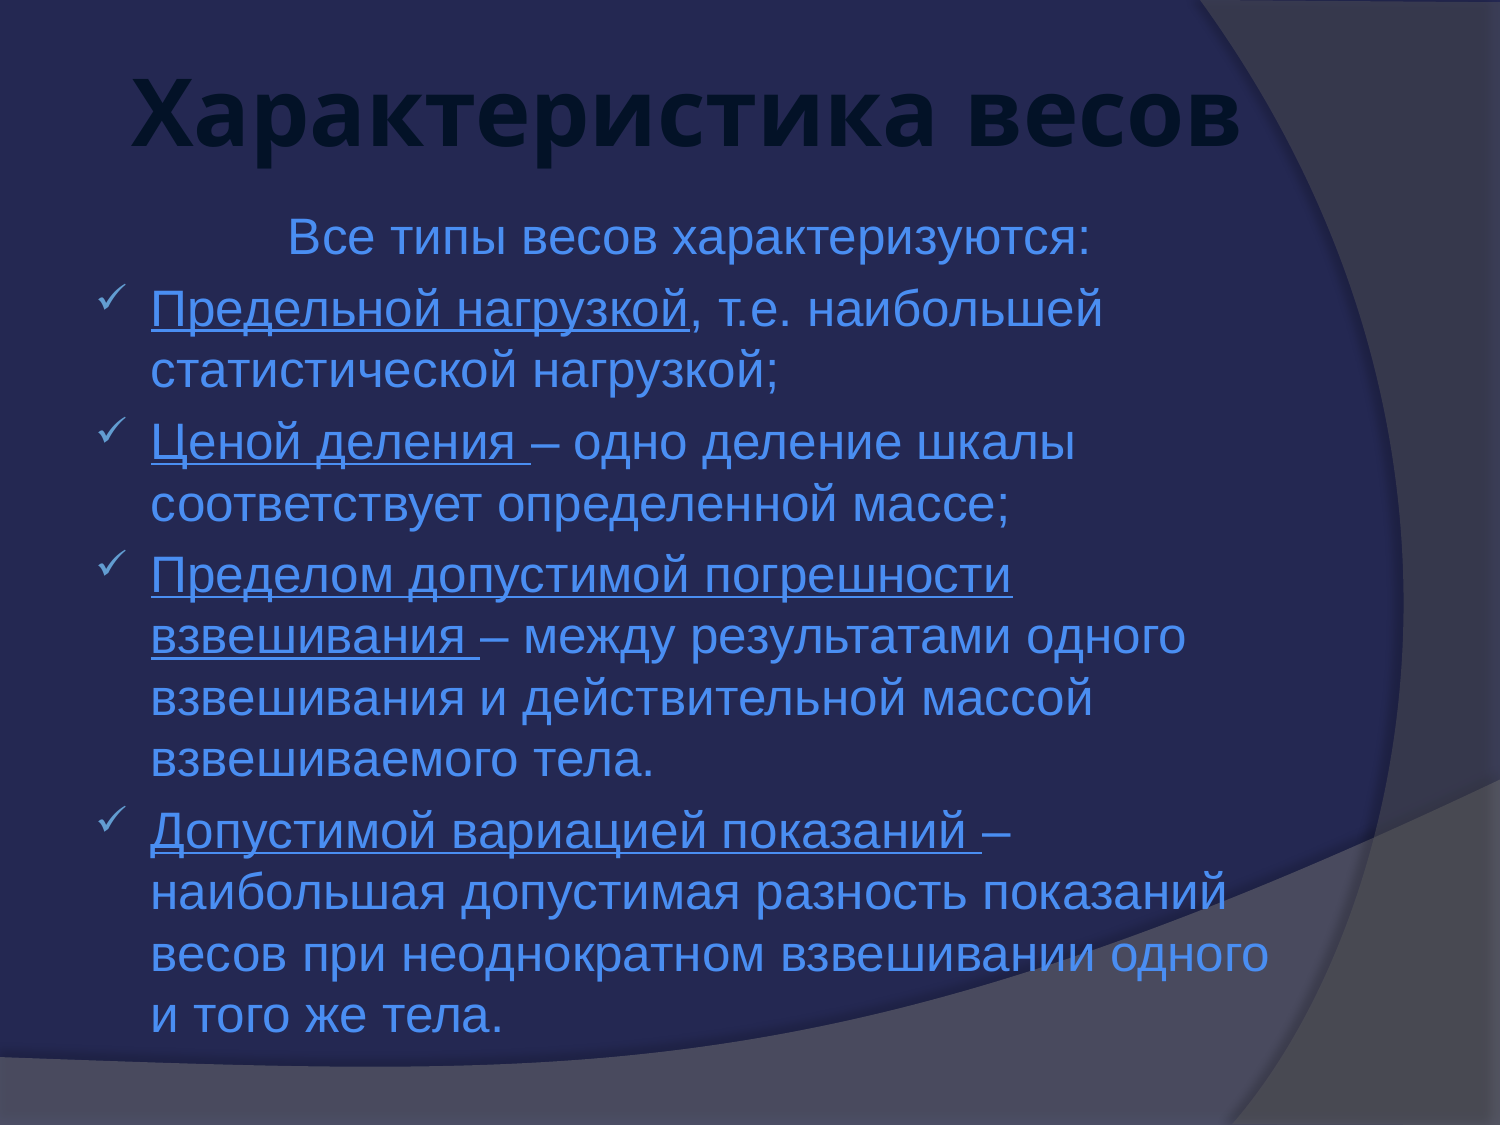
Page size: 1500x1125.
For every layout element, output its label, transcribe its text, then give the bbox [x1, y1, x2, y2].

list Все типы весов характеризуются: Предельной нагрузкой, т.е. наибольшей статистической нагрузкой; Ценой деления – одно деление шкалы соответствует определенной массе; Пределом допустимой погрешности взвешивания – между результатами одного взвешивания и действительной массой взвешиваемого тела. Допустимой вариацией показаний – наибольшая допустимая разность показаний весов при неоднократном взвешивании одного и того же тела. [75, 196, 1300, 1062]
title Характеристика весов [75, 45, 1300, 173]
